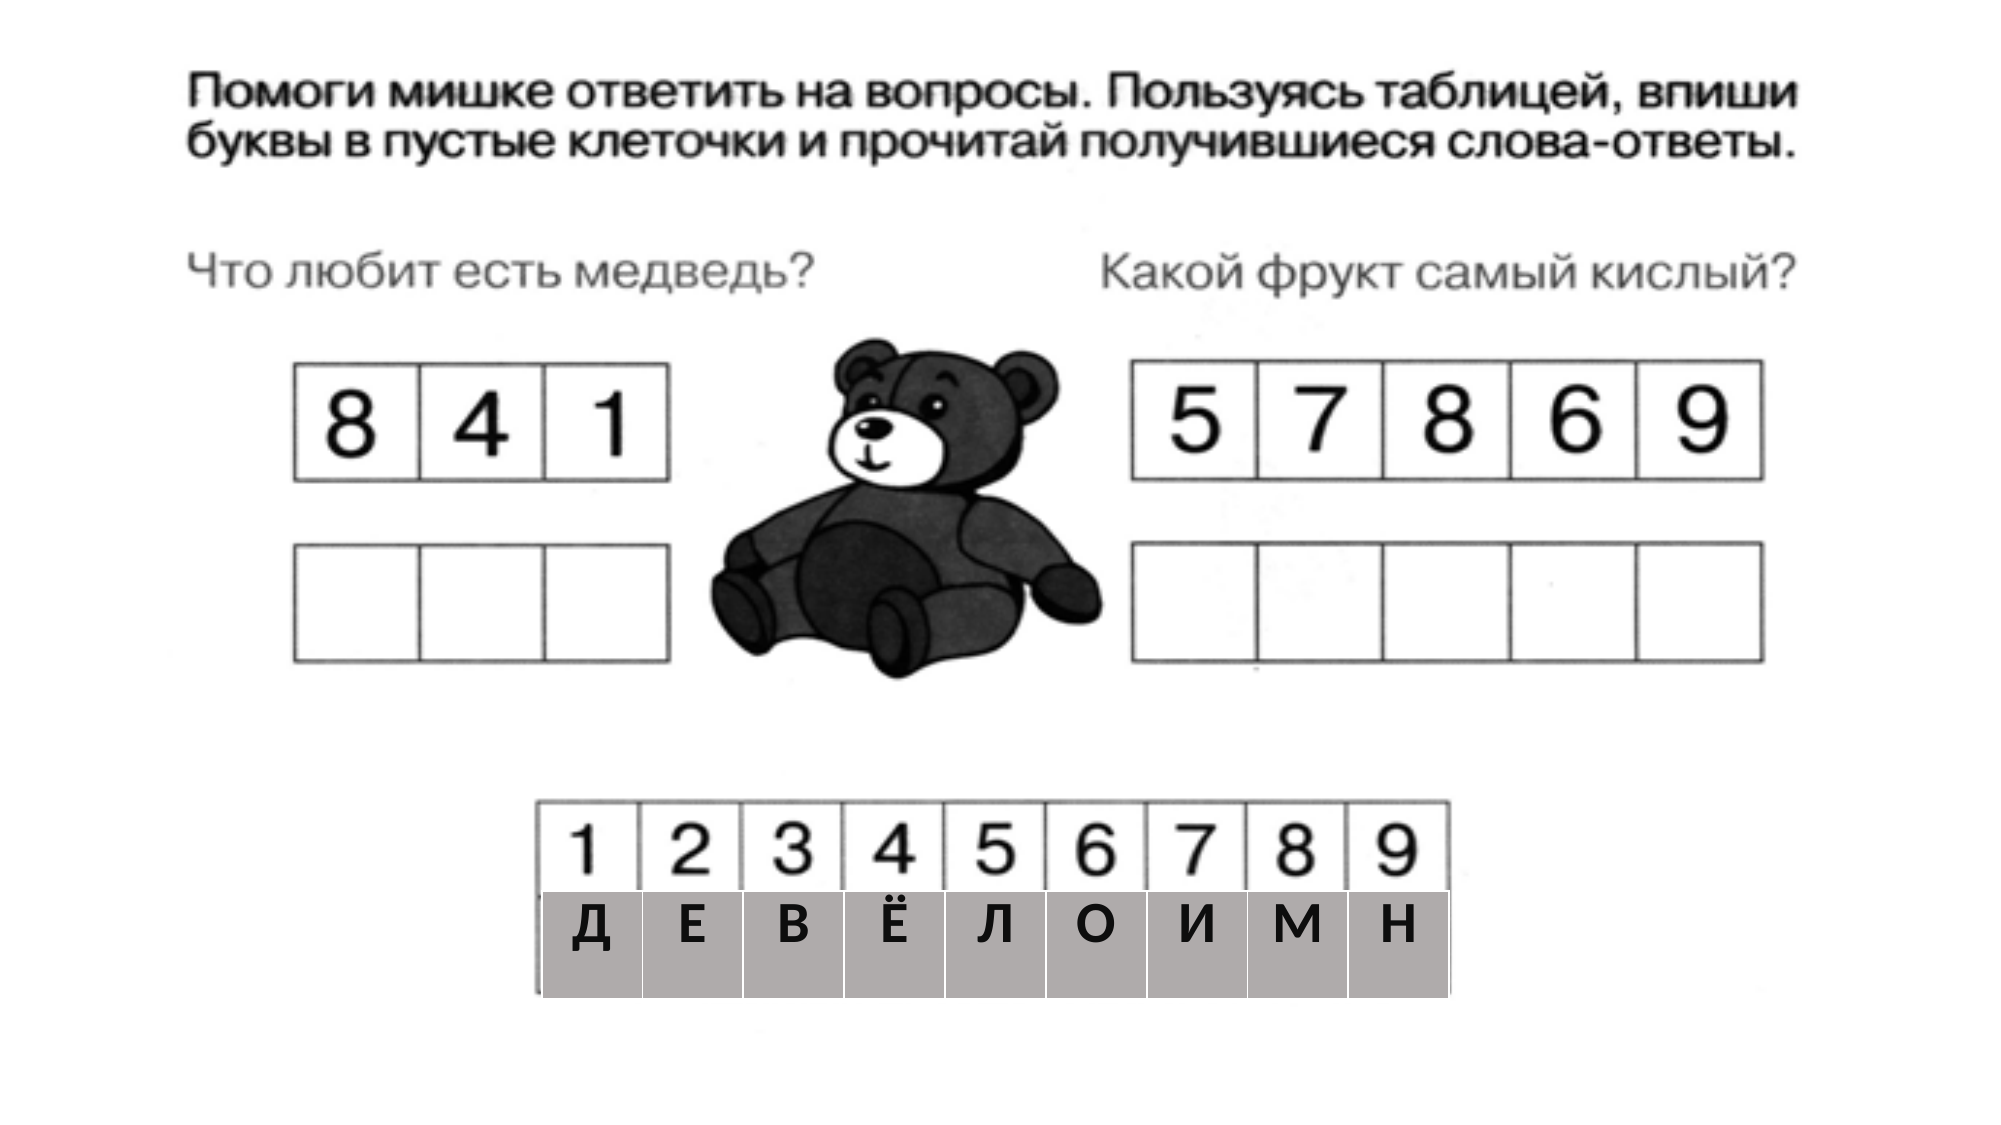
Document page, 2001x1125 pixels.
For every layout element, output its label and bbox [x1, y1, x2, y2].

picture [140, 14, 1842, 1039]
